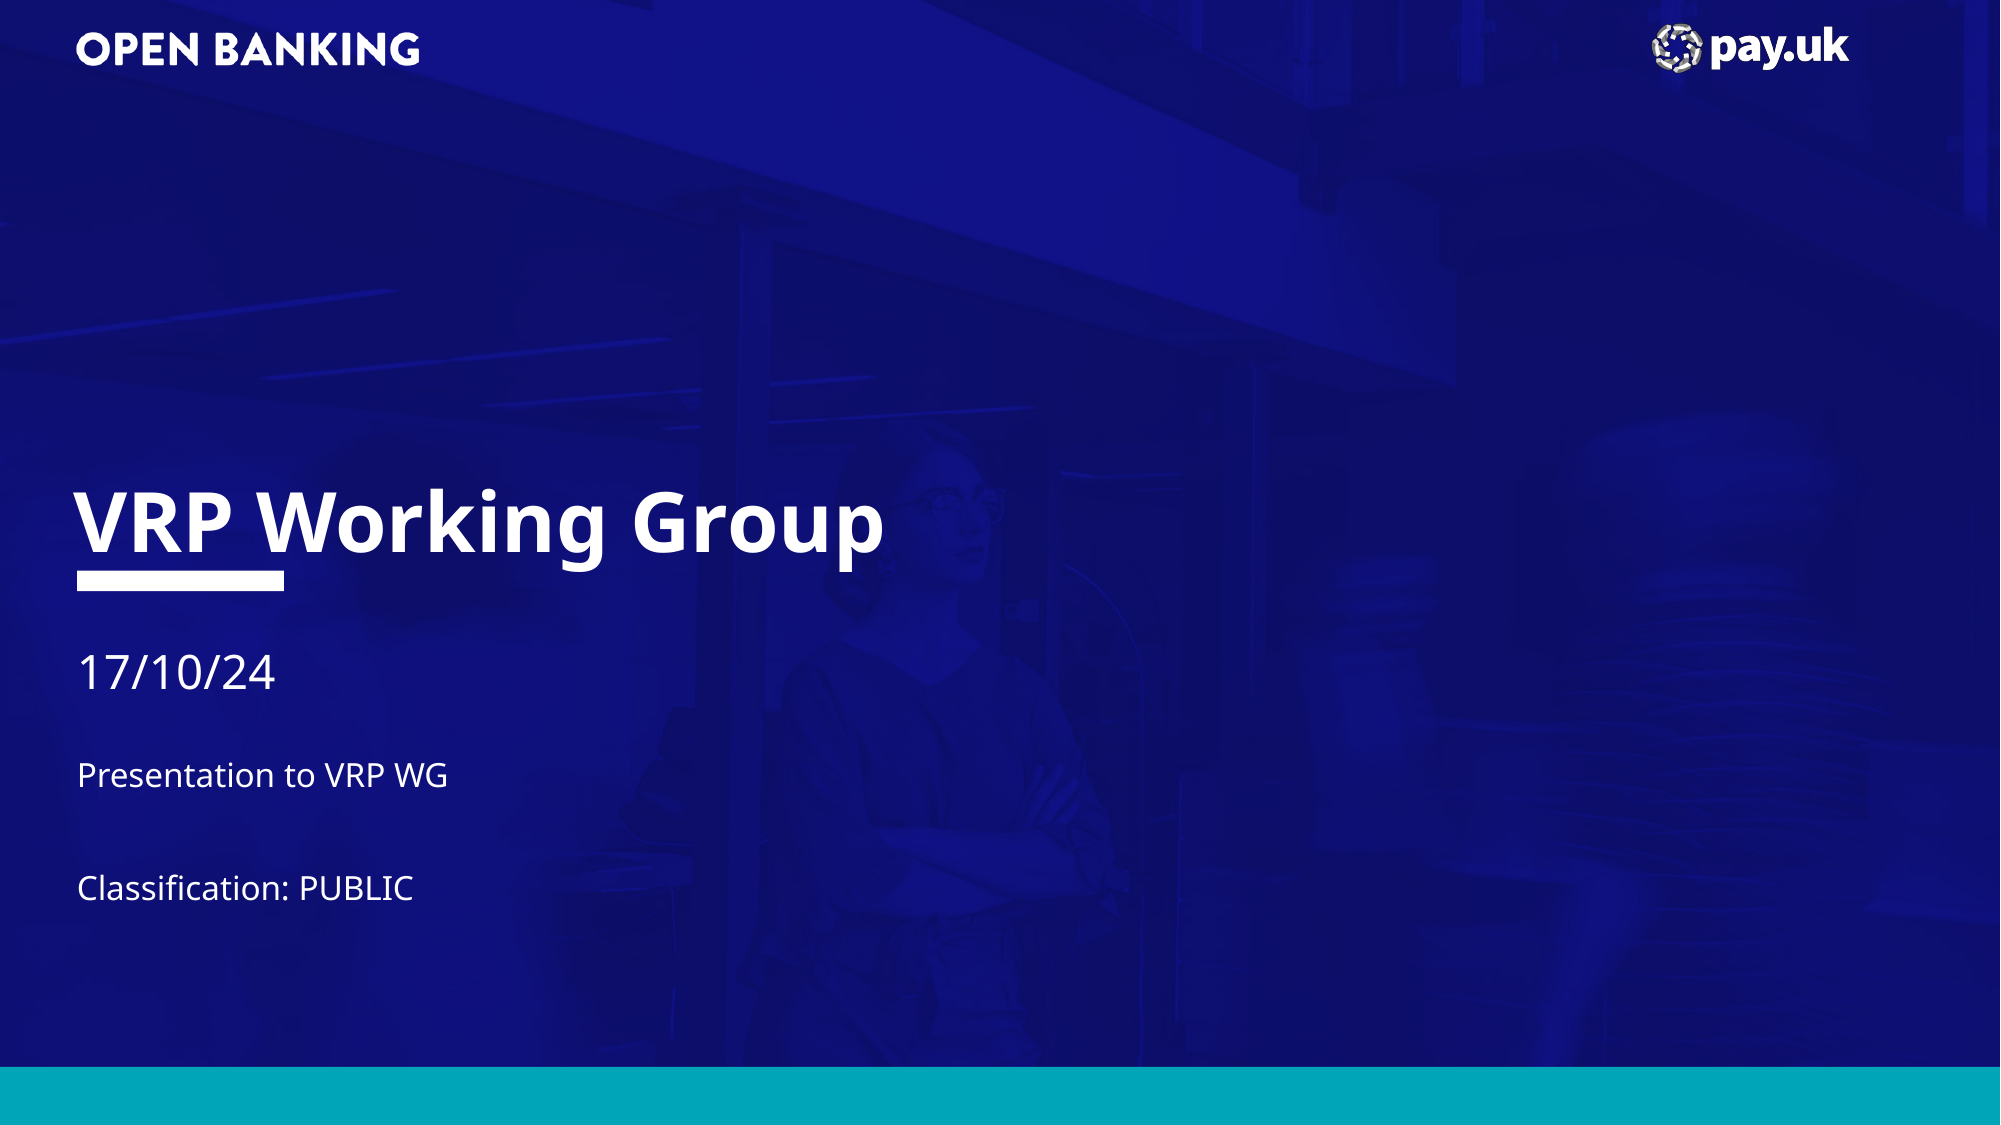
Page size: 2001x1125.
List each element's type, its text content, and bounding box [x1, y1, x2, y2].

list Presentation to VRP WG Classification: PUBLIC [61, 751, 1608, 931]
subtitle 17/10/24 [61, 641, 1753, 708]
title VRP Working Group [59, 105, 1750, 576]
picture [0, 0, 2000, 1066]
